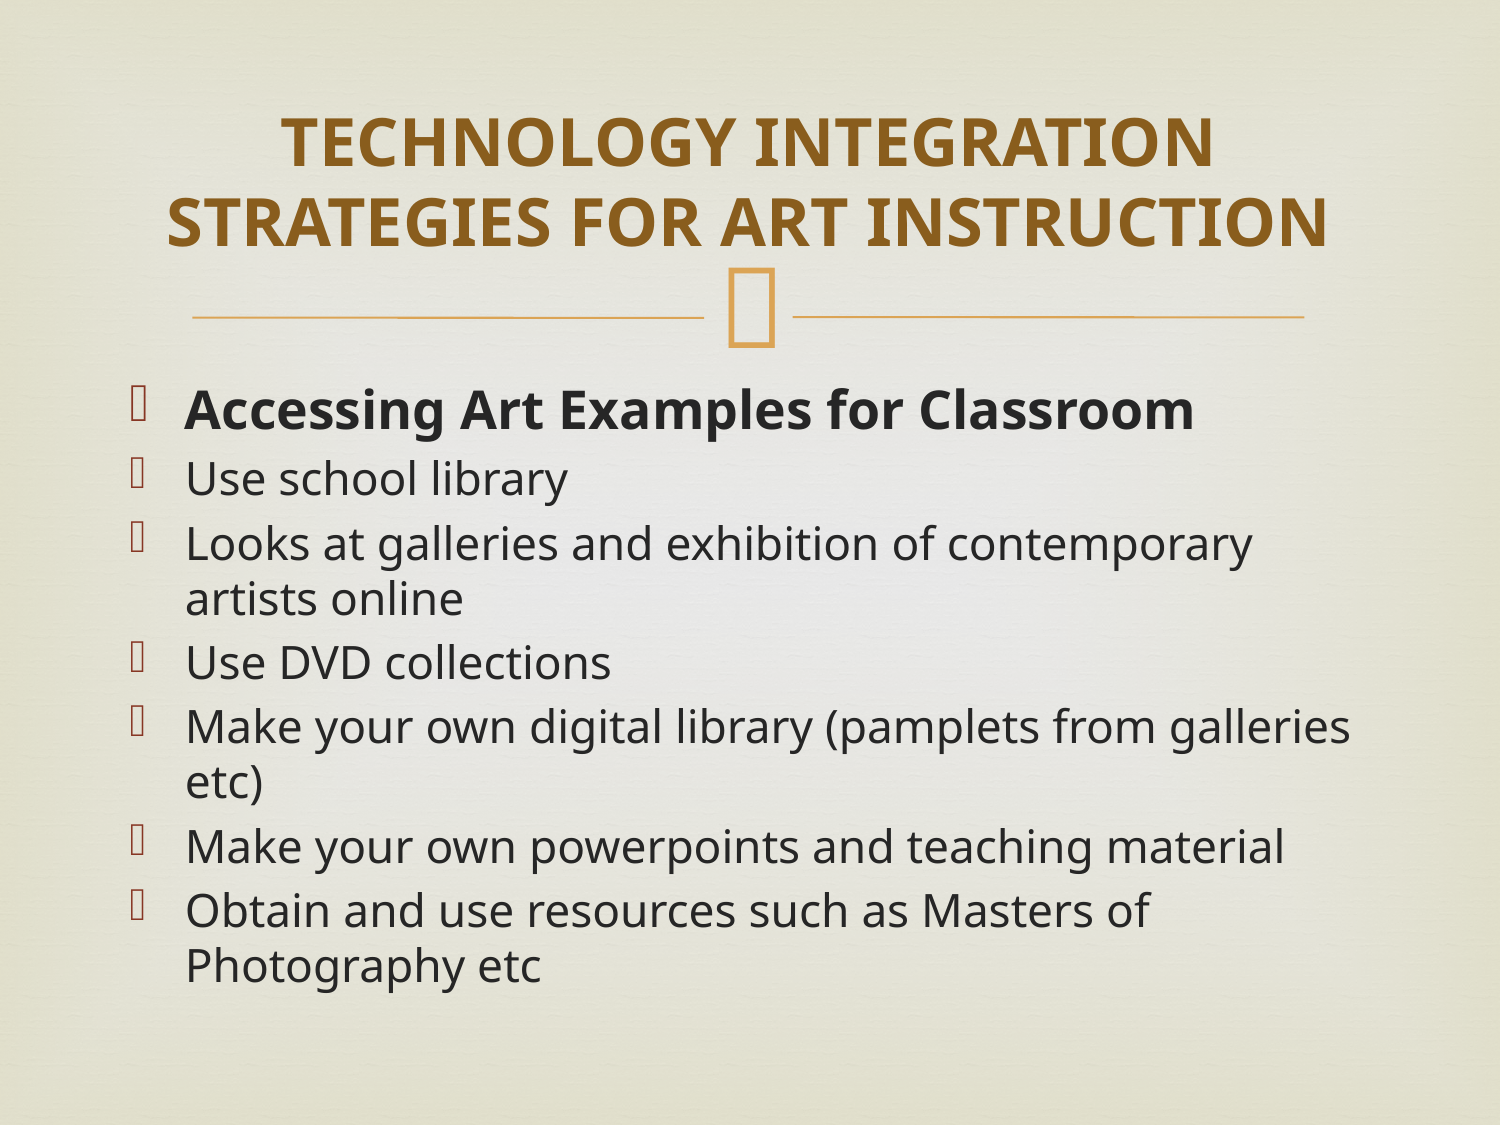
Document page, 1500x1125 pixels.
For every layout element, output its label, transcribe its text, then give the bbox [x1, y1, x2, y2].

title TECHNOLOGY INTEGRATION STRATEGIES FOR ART INSTRUCTION [112, 93, 1386, 267]
list Accessing Art Examples for Classroom Use school library Looks at galleries and exhibition of contemporary artists online Use DVD collections Make your own digital library (pamplets from galleries etc) Make your own powerpoints and teaching material Obtain and use resources such as Masters of Photography etc [114, 368, 1386, 1005]
